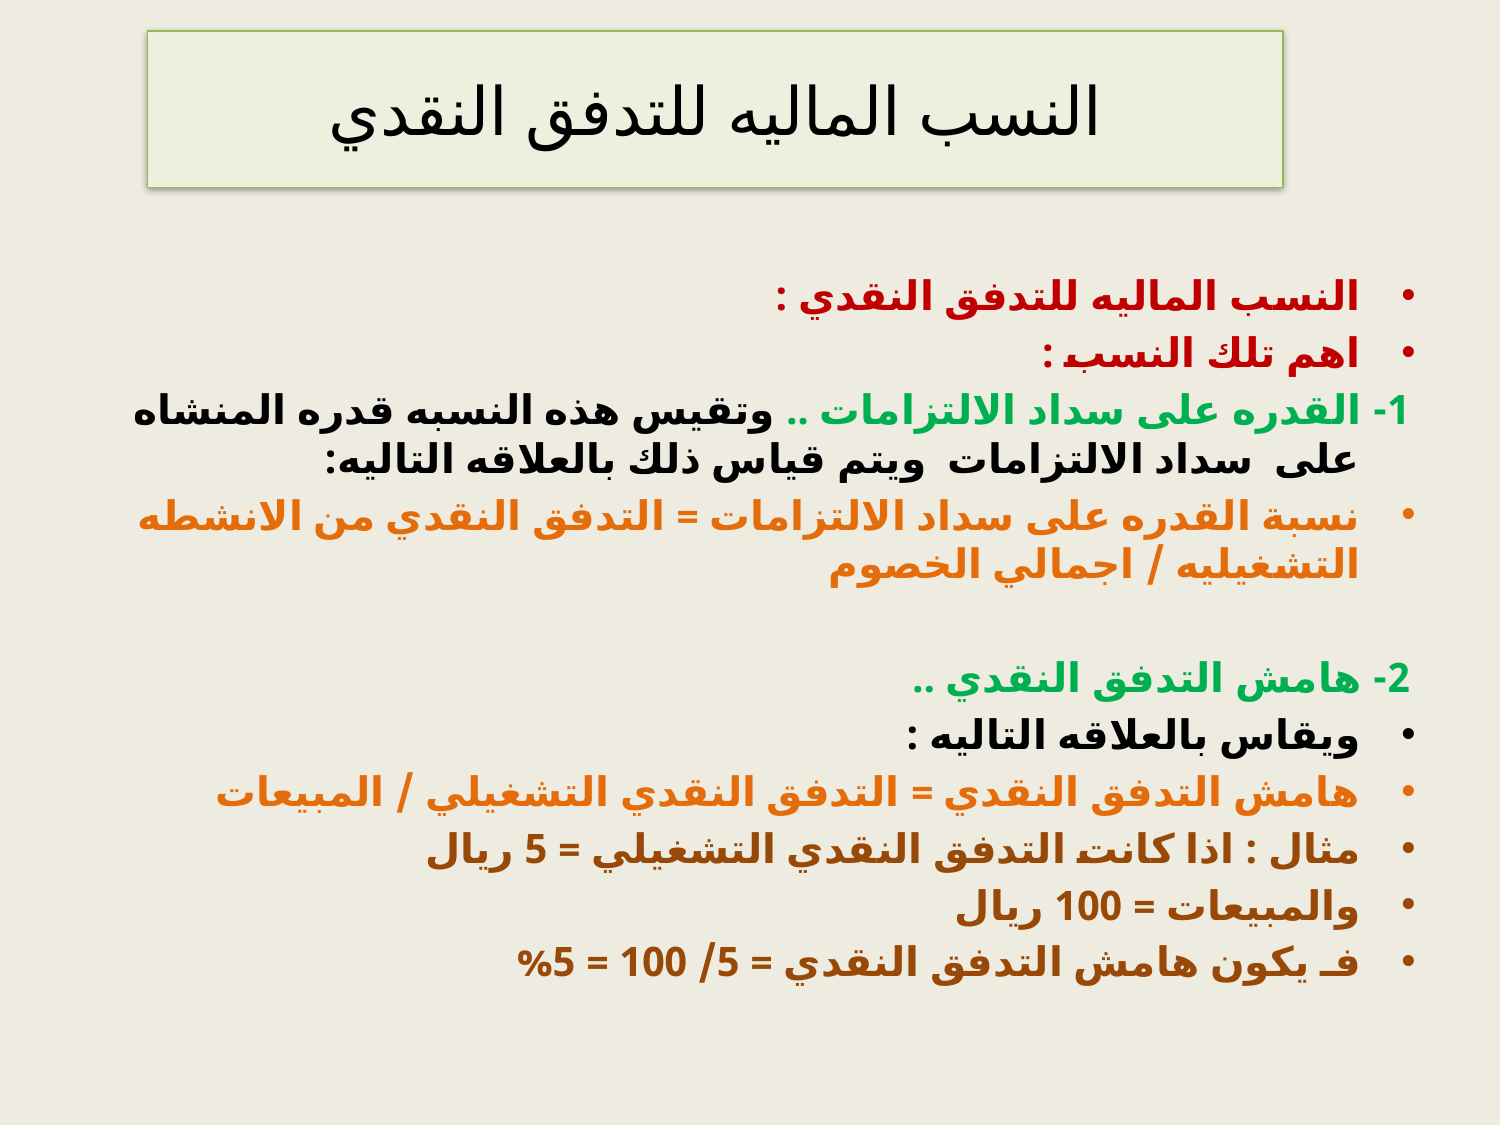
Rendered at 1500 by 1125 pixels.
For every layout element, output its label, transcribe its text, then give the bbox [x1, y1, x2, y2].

title النسب الماليه للتدفق النقدي [147, 30, 1284, 188]
list النسب الماليه للتدفق النقدي : اهم تلك النسب : 1- القدره على سداد الالتزامات .. وتقيس هذه النسبه قدره المنشاه على سداد الالتزامات ويتم قياس ذلك بالعلاقه التاليه: نسبة القدره على سداد الالتزامات = التدفق النقدي من الانشطه التشغيليه / اجمالي الخصوم 2- هامش التدفق النقدي .. ويقاس بالعلاقه التاليه : هامش التدفق النقدي = التدفق النقدي التشغيلي / المبيعات مثال : اذا كانت التدفق النقدي التشغيلي = 5 ريال والمبيعات = 100 ريال فـ يكون هامش التدفق النقدي = 5/ 100 = 5% [75, 262, 1425, 1005]
